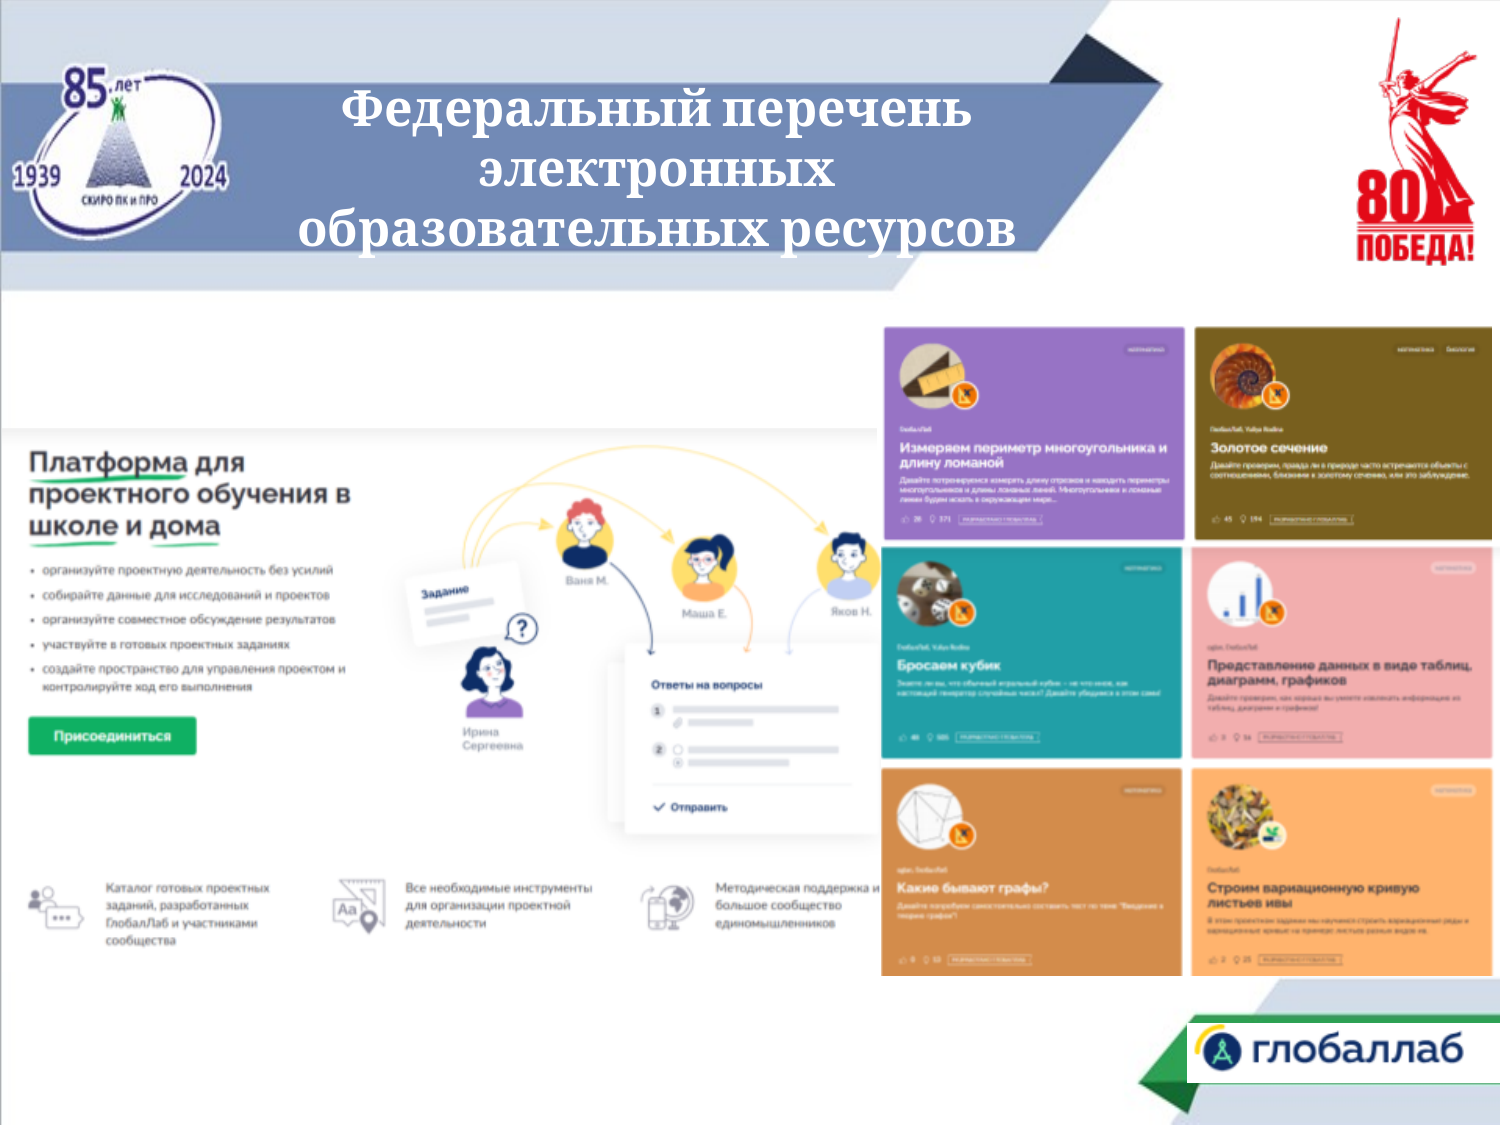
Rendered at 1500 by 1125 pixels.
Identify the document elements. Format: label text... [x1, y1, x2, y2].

title Федеральный перечень электронных образовательных ресурсов [242, 101, 1073, 231]
picture [0, 0, 1500, 1125]
